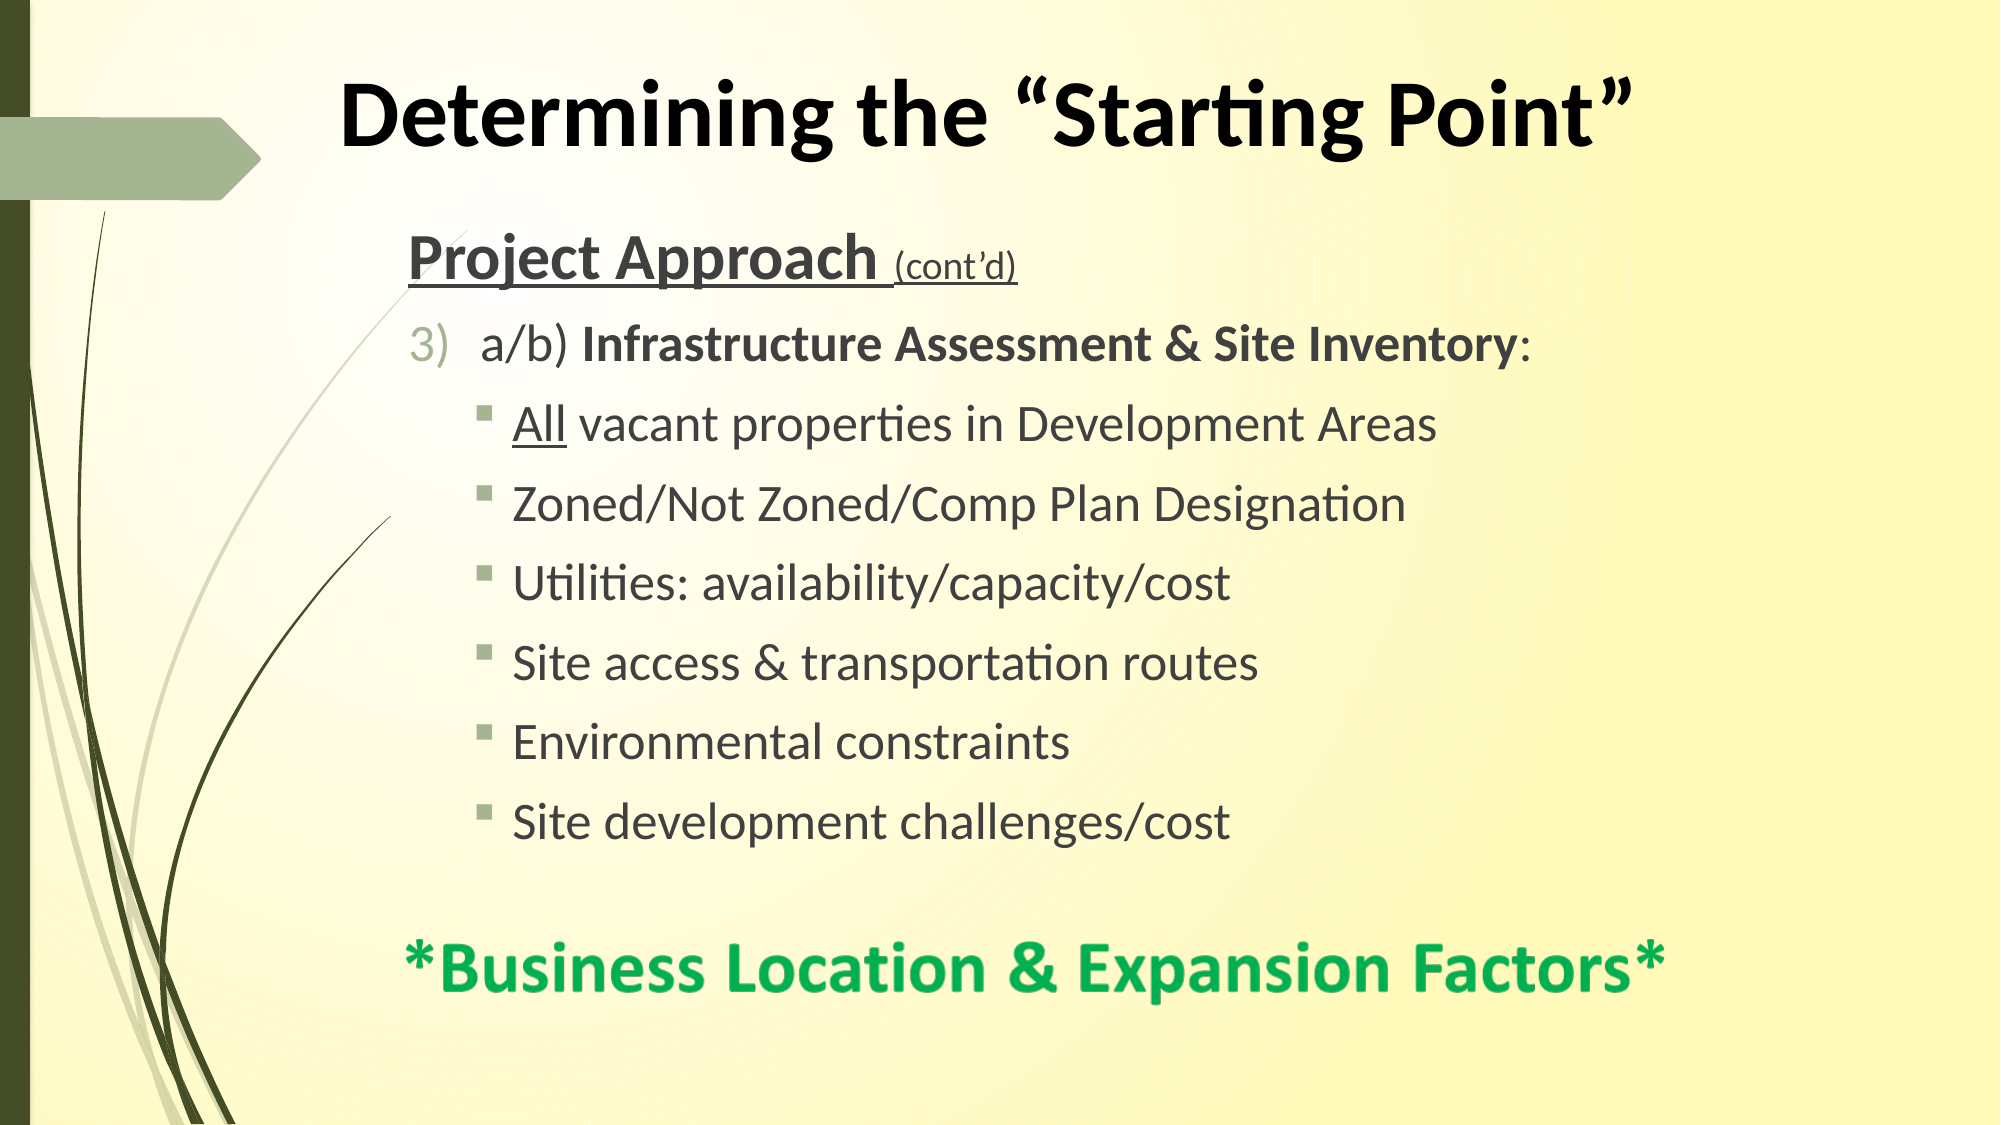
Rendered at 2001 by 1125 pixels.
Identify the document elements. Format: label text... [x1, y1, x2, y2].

picture [356, 898, 1714, 1057]
list Project Approach (cont’d) a/b) Infrastructure Assessment & Site Inventory: All vacant properties in Development Areas Zoned/Not Zoned/Comp Plan Designation Utilities: availability/capacity/cost Site access & transportation routes Environmental constraints Site development challenges/cost [393, 206, 1792, 864]
title Determining the “Starting Point” [324, 42, 1675, 231]
